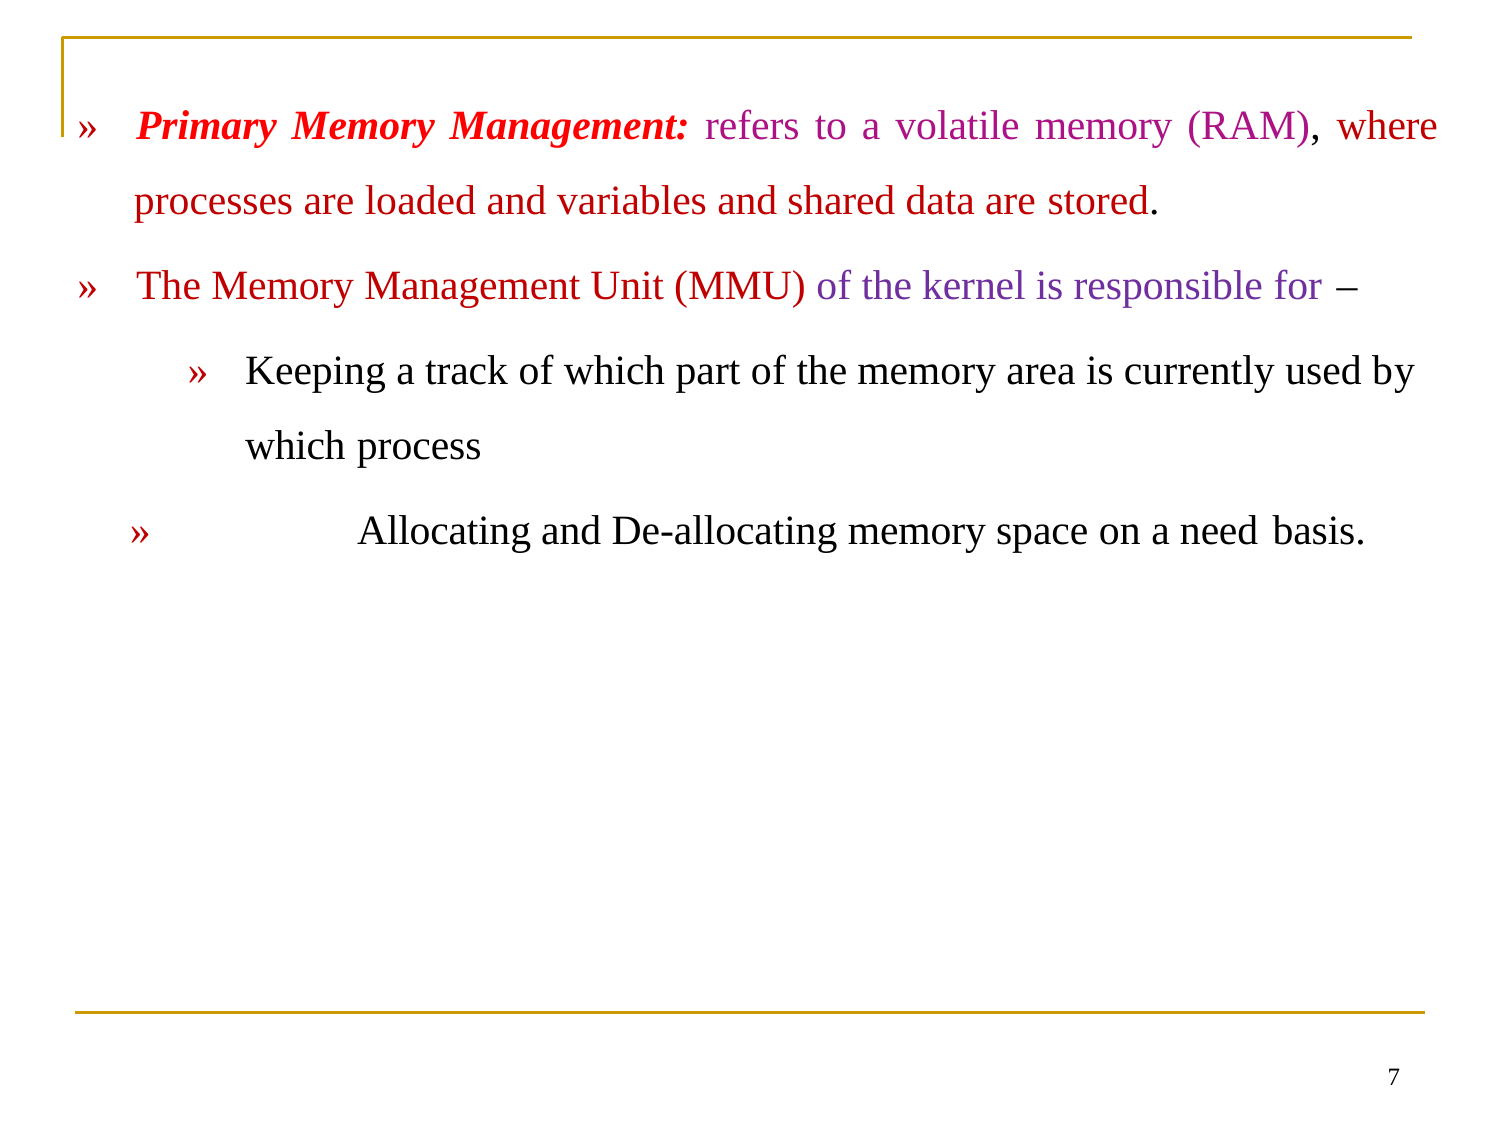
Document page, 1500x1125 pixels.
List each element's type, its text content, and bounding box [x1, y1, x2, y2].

text_box » Primary Memory Management: refers to a volatile memory (RAM), where processes are loaded and variables and shared data are stored. » The Memory Management Unit (MMU) of the kernel is responsible for – » Keeping a track of which part of the memory area is currently used by which process » Allocating and De-allocating memory space on a need basis. [75, 70, 1440, 553]
text_box 7 [1381, 1061, 1417, 1091]
